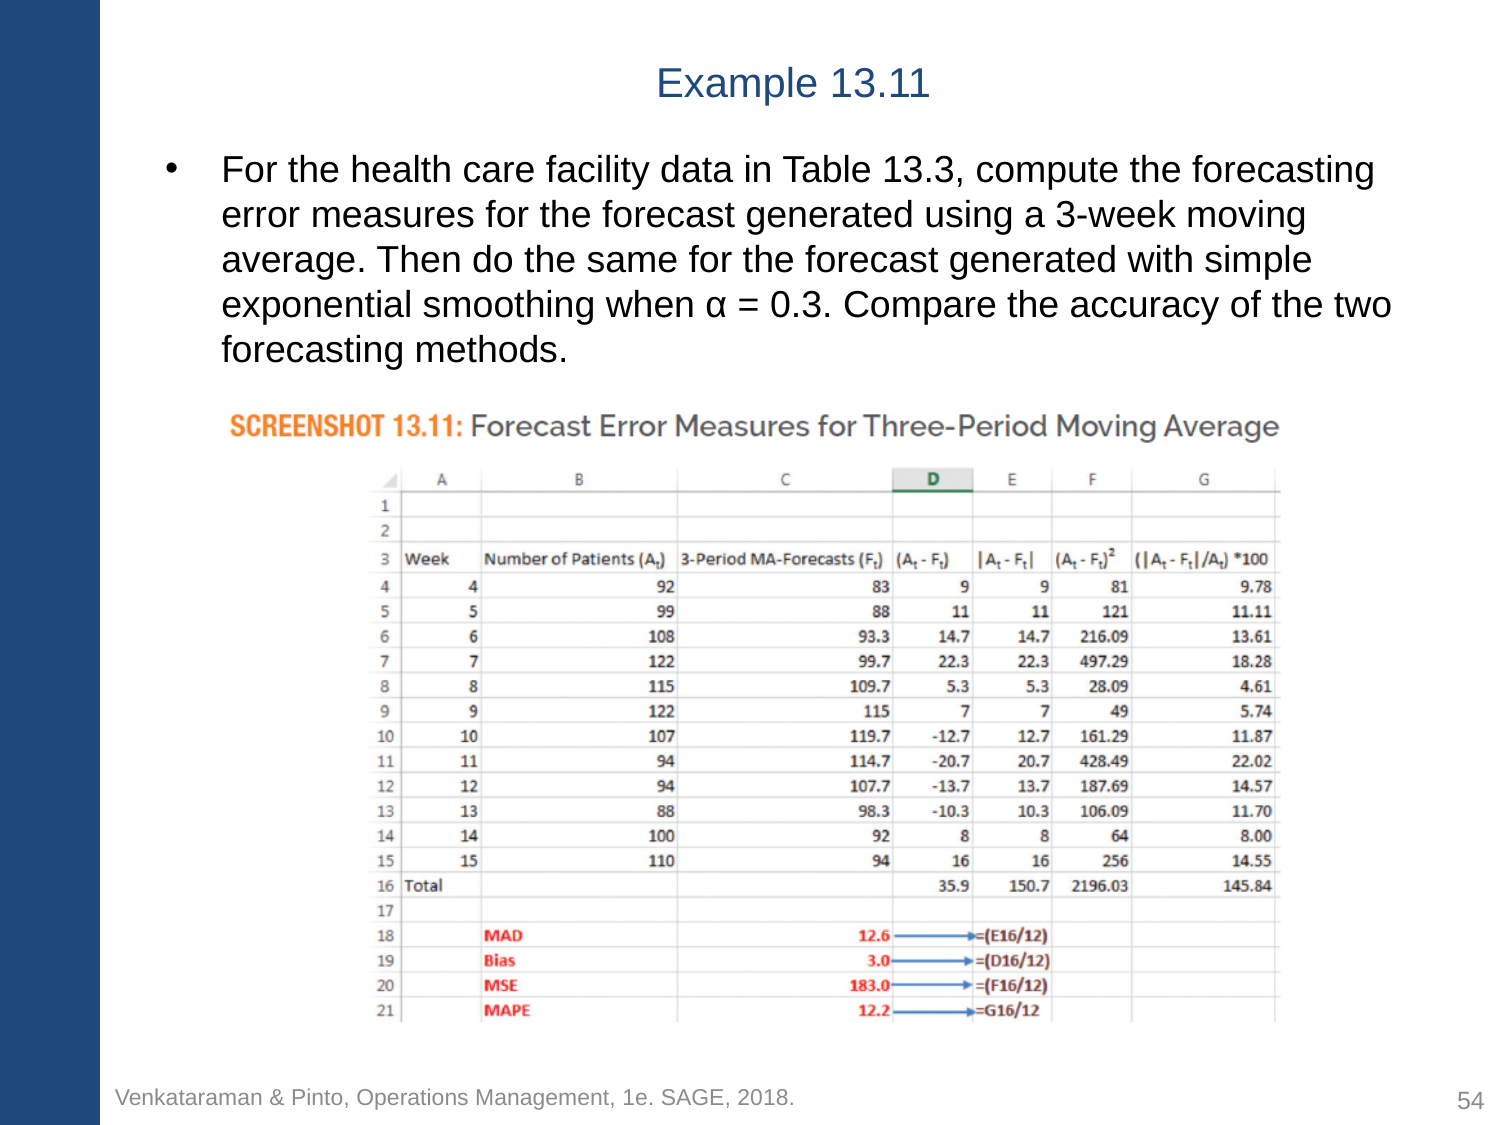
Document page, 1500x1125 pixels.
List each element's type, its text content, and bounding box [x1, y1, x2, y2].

footer Venkataraman & Pinto, Operations Management, 1e. SAGE, 2018. [99, 1074, 1250, 1124]
slide_number 54 [1425, 1074, 1500, 1125]
list For the health care facility data in Table 13.3, compute the forecasting error measures for the forecast generated using a 3-week moving average. Then do the same for the forecast generated with simple exponential smoothing when α = 0.3. Compare the accuracy of the two forecasting methods. [150, 137, 1413, 388]
title Example 13.11 [162, 12, 1425, 150]
picture [227, 399, 1371, 1062]
